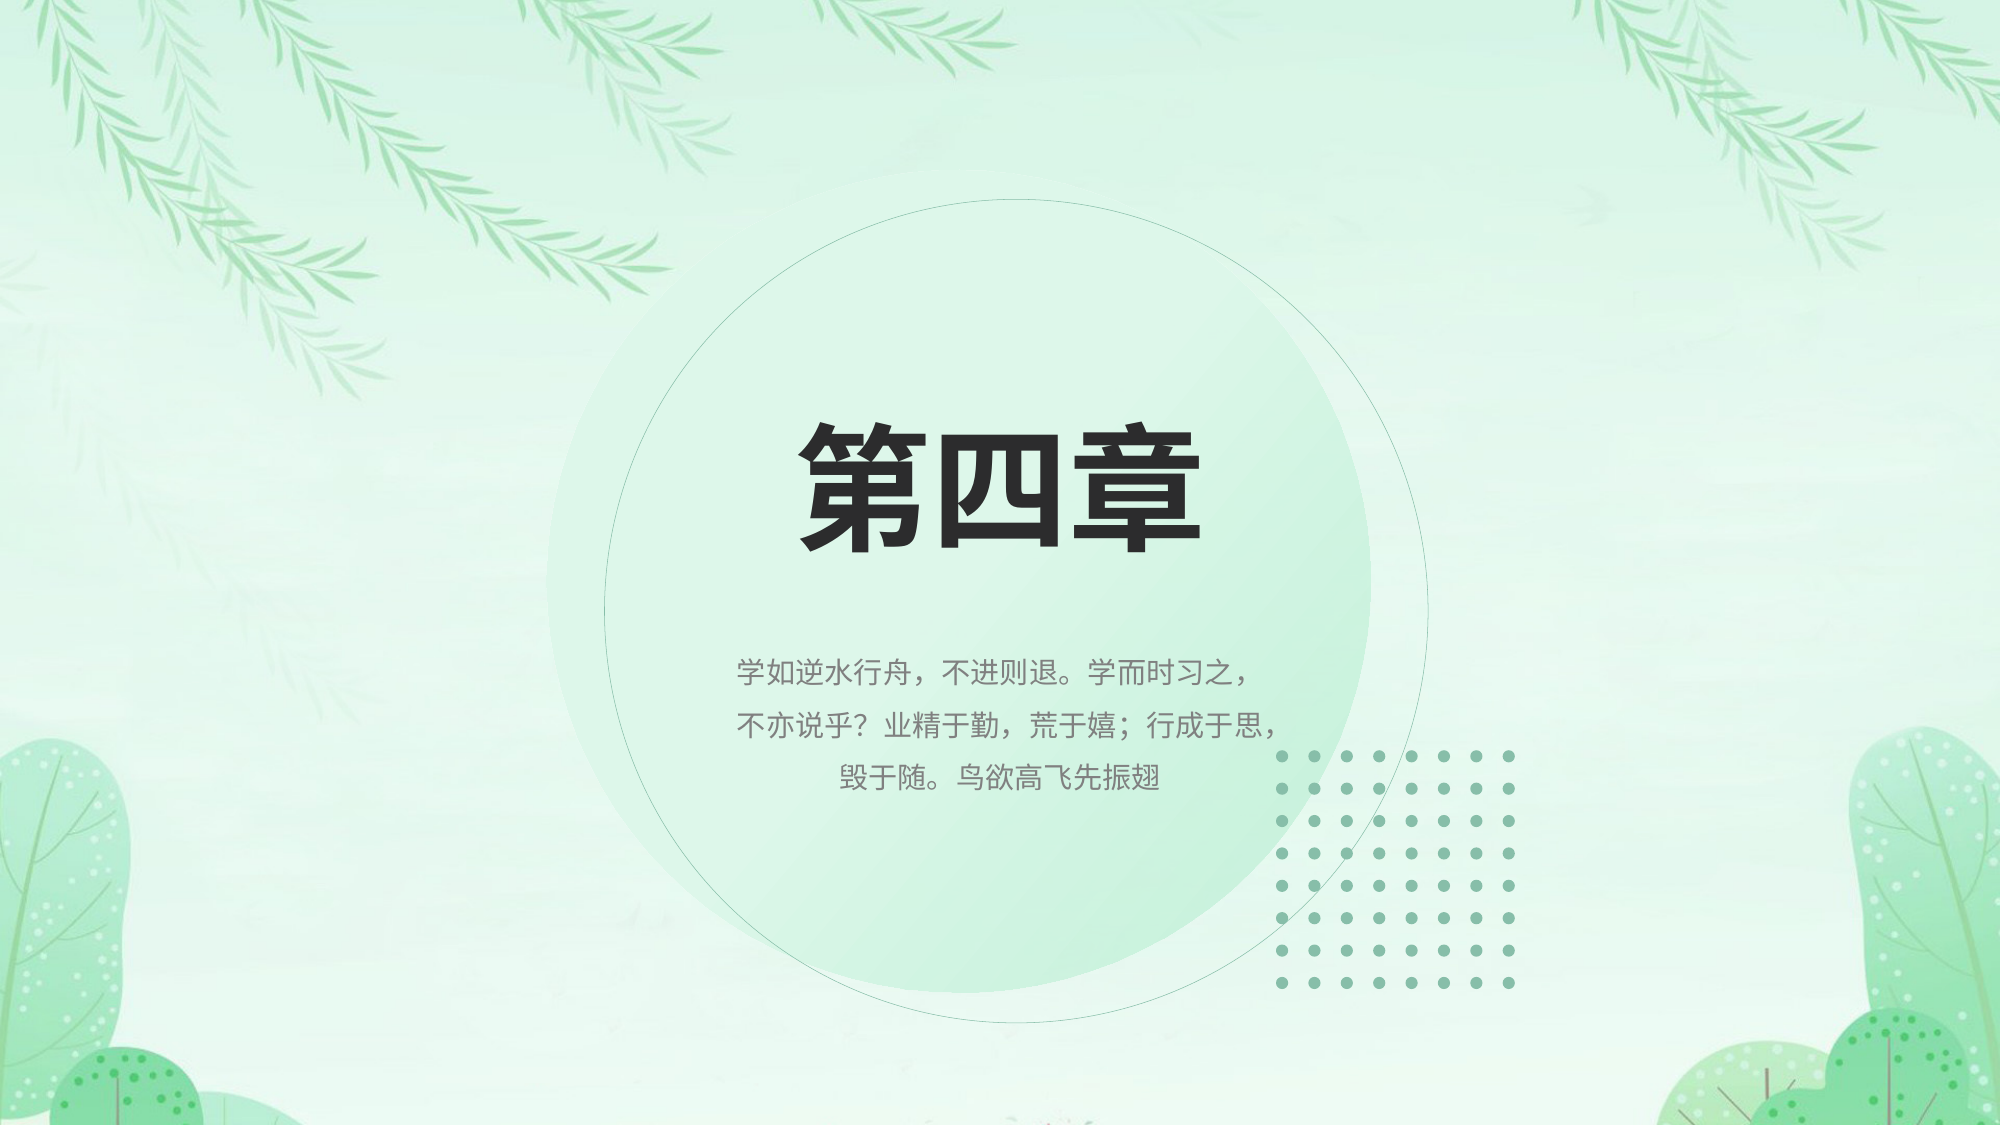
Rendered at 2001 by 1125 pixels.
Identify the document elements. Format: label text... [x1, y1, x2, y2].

text_box [585, 167, 1175, 402]
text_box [1275, 749, 1516, 990]
text_box [602, 568, 1431, 1025]
text_box 第四章 [129, 402, 1871, 568]
text_box [659, 197, 1374, 402]
picture [0, 0, 2000, 1125]
text_box 学如逆水行舟，不进则退。学而时习之，不亦说乎？业精于勤，荒于嬉；行成于思，毁于随。鸟欲高飞先振翅 [709, 629, 1291, 803]
text_box [544, 568, 793, 961]
